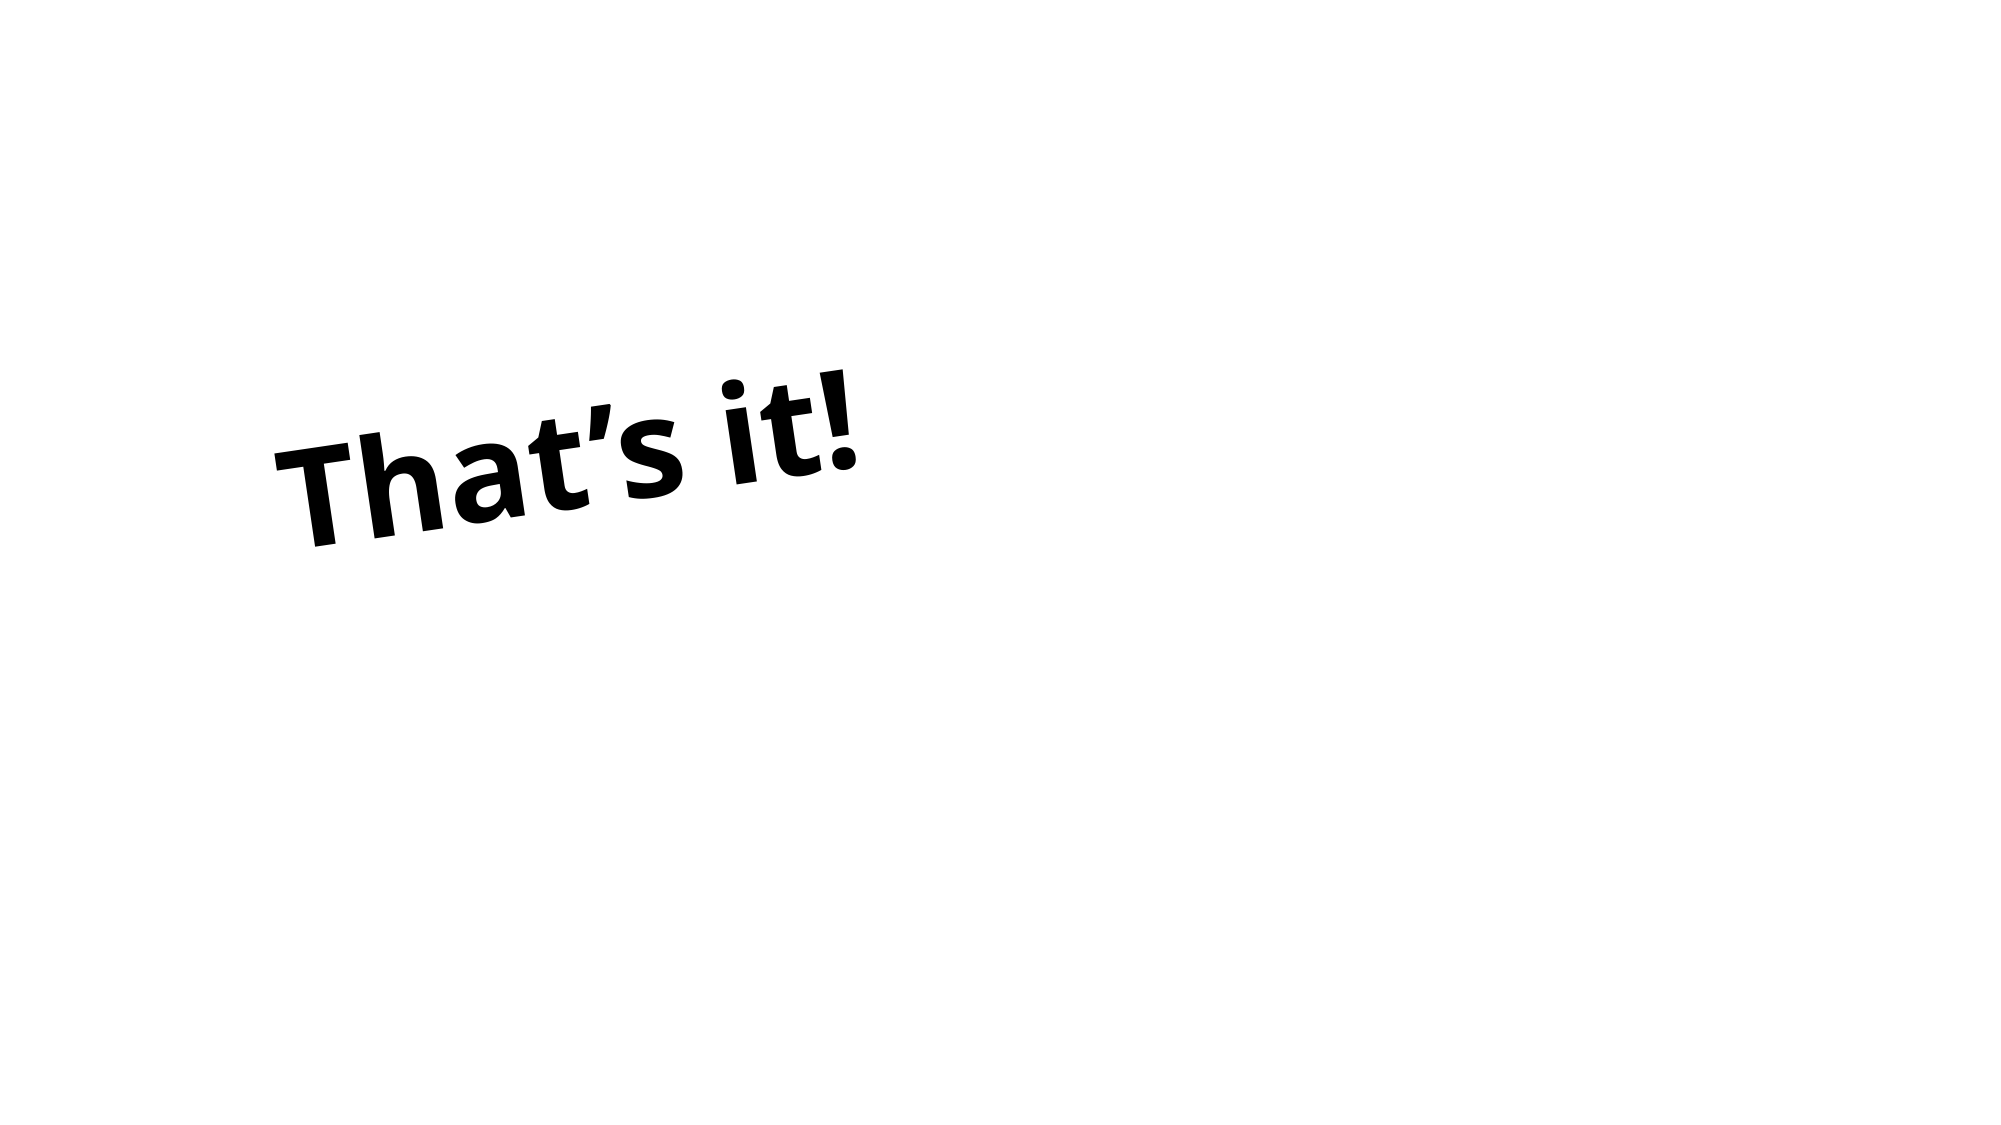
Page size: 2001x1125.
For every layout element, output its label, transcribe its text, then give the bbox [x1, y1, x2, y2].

title That’s it! [250, 278, 1218, 603]
